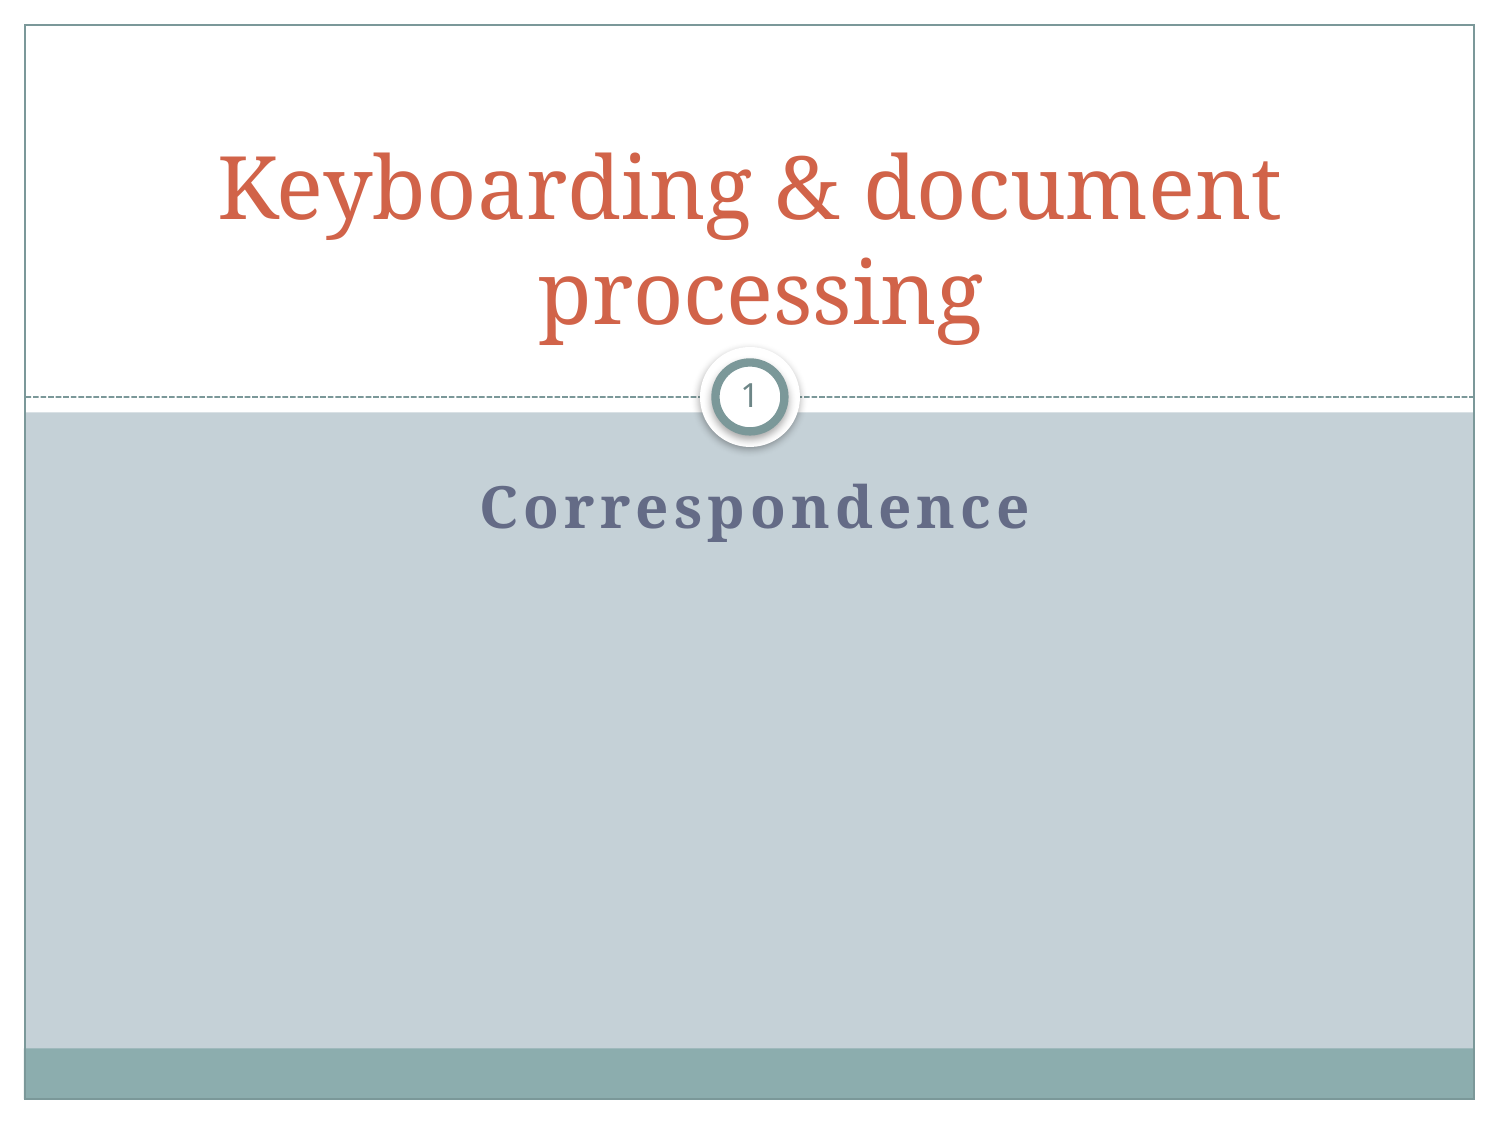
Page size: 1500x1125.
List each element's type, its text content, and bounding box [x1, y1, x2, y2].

subtitle Correspondence [225, 462, 1275, 750]
slide_number 1 [712, 360, 788, 434]
title Keyboarding & document processing [112, 62, 1388, 350]
